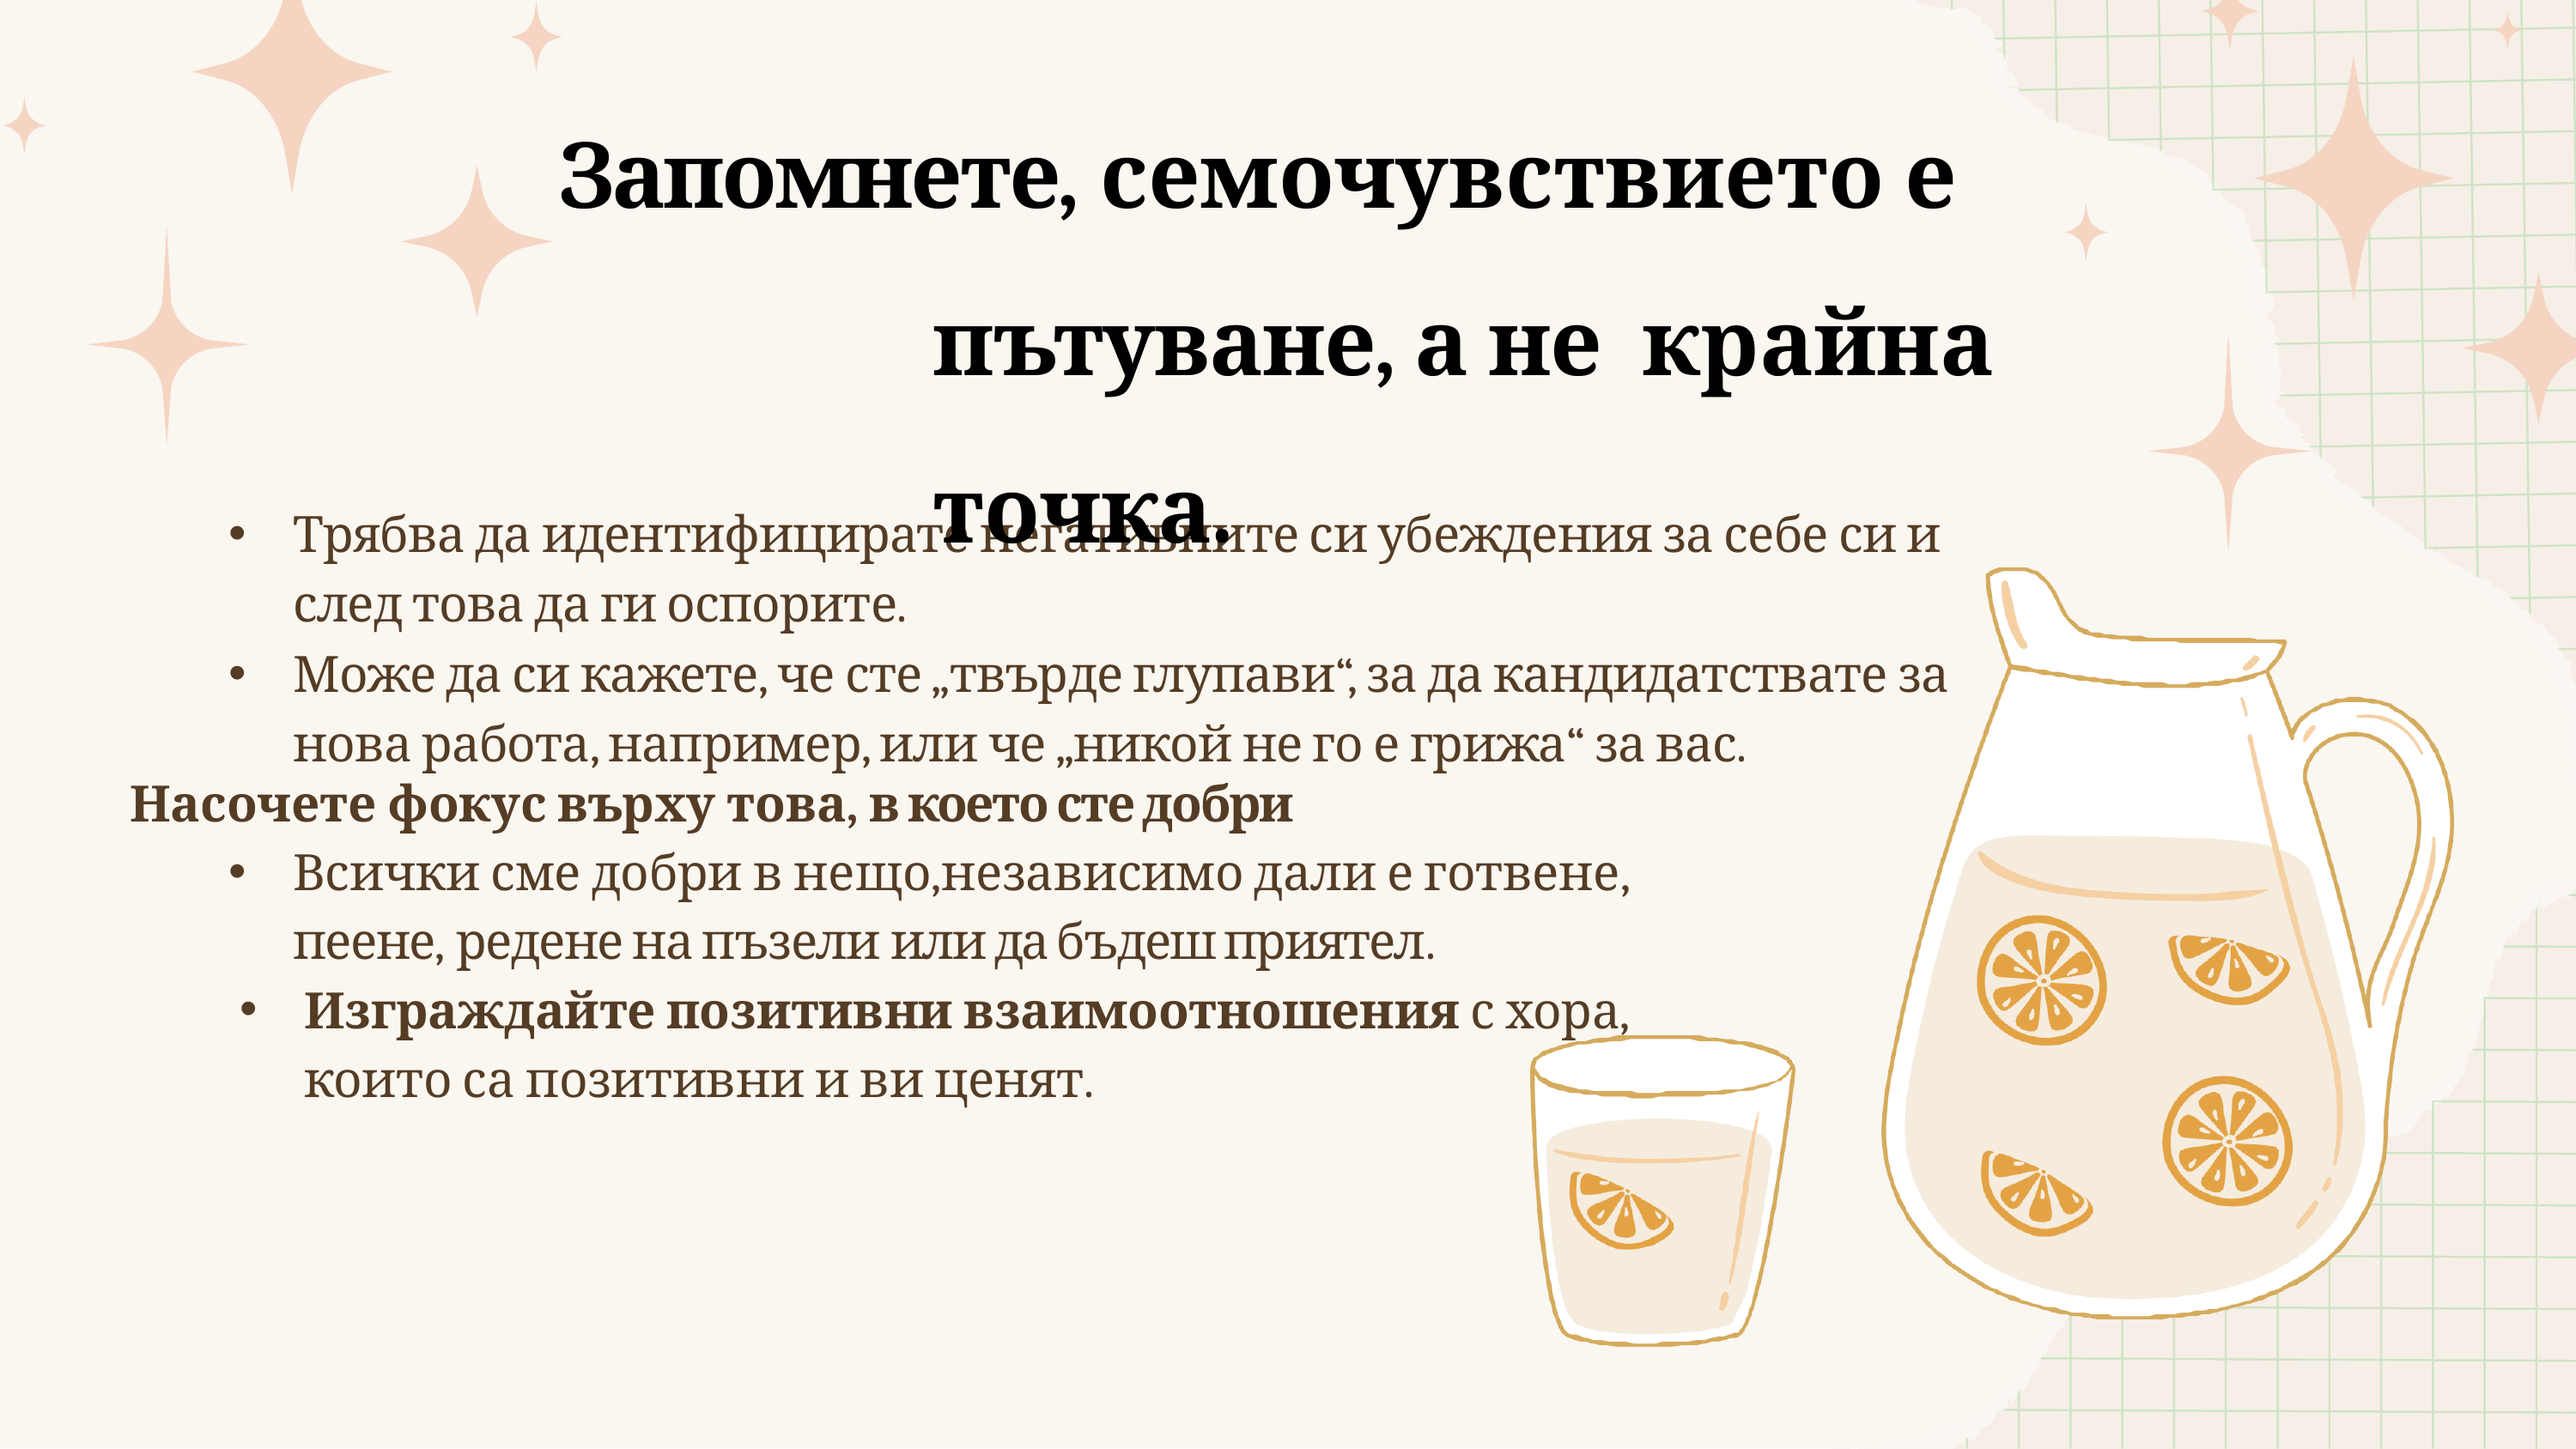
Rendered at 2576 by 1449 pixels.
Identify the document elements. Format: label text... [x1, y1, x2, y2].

text_box [191, 0, 392, 194]
text_box [510, 2, 562, 72]
title Запомнете, семочувствието е пътуване, а не крайна точка. [556, 57, 1891, 561]
text_box [3, 97, 46, 155]
text_box [87, 226, 250, 446]
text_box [1895, 0, 2576, 785]
text_box Трябва да идентифицирате негативните си убеждения за себе си и след това да ги оспорите. Може да си кажете, че сте „твърде глупави“, за да кандидатствате за нова работа, например, или че „никой не го е грижа“ за вас. Насочете фокус върху това, в което сте добри Всички сме добри в нещо,независимо дали е готвене, пеене, редене на пъзели или да бъдеш приятел. Изграждайте позитивни взаимоотношения с хора, които са позитивни и ви ценят. [127, 491, 1891, 1108]
text_box [400, 165, 553, 318]
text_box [1832, 867, 2576, 1449]
picture [1530, 1034, 1795, 1348]
picture [1881, 567, 2454, 1320]
